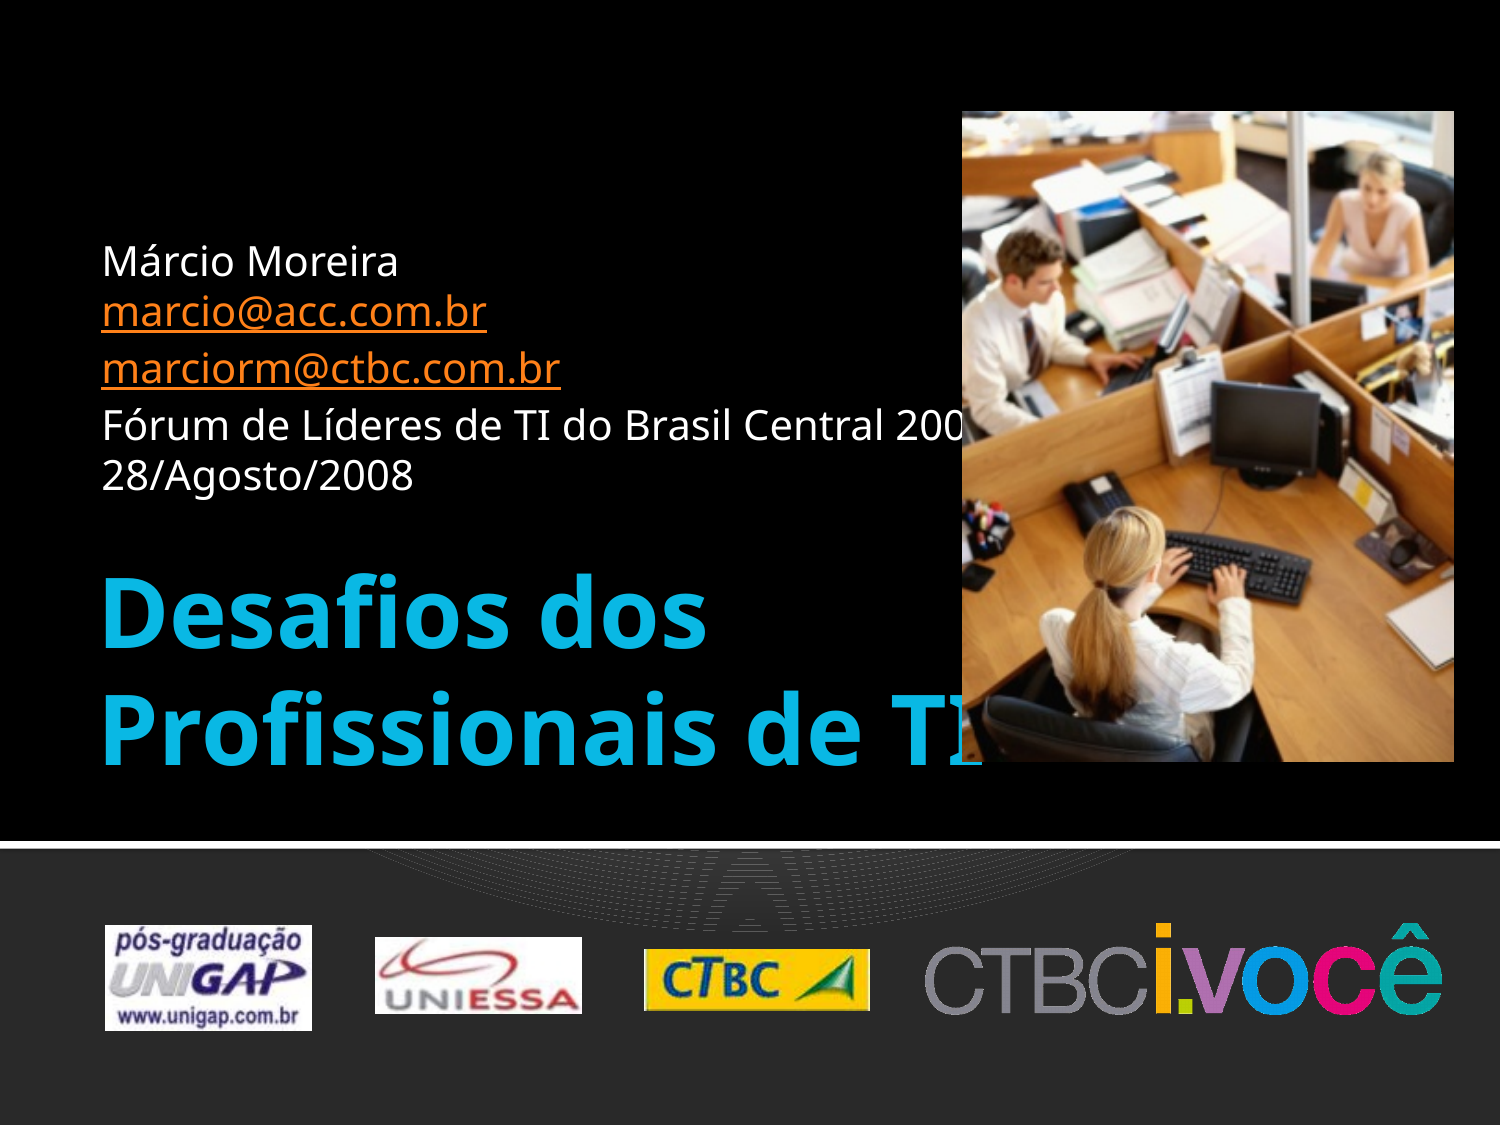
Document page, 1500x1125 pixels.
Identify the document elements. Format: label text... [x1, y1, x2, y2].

picture [925, 923, 1442, 1016]
subtitle Márcio Moreira marcio@acc.com.br marciorm@ctbc.com.br Fórum de Líderes de TI do Brasil Central 2008 28/Agosto/2008 [82, 234, 956, 500]
picture [105, 925, 312, 1031]
picture [644, 949, 870, 1011]
picture [374, 937, 582, 1014]
picture [1258, 959, 1293, 1003]
title Desafios dos Profissionais de TI [82, 550, 1407, 825]
picture [962, 111, 1454, 762]
